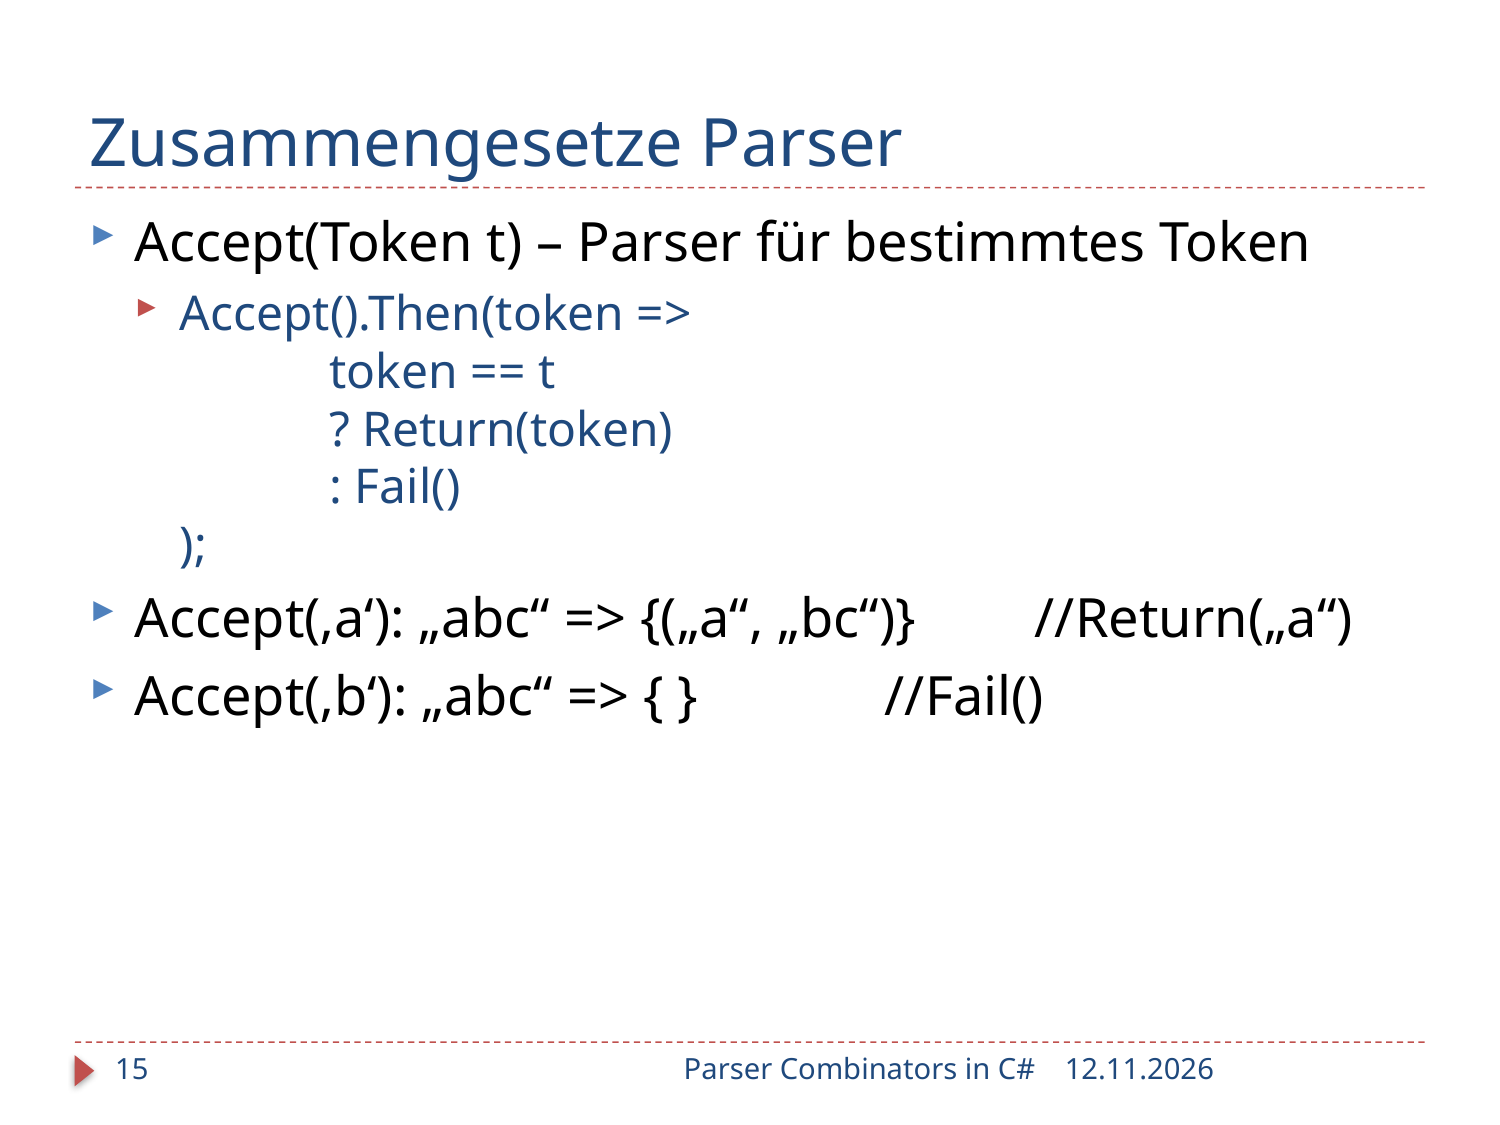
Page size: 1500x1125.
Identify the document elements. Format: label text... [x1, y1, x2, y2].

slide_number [1051, 1042, 1426, 1103]
list Accept(Token t) – Parser für bestimmtes Token Accept().Then(token => token == t ? Return(token) : Fail() ); Accept(‚a‘): „abc“ => {(„a“, „bc“)} //Return(„a“) Accept(‚b‘): „abc“ => { } //Fail() [75, 200, 1425, 1010]
slide_number 15 [100, 1042, 426, 1103]
title Zusammengesetze Parser [75, 24, 1425, 188]
footer Parser Combinators in C# [475, 1042, 1051, 1103]
